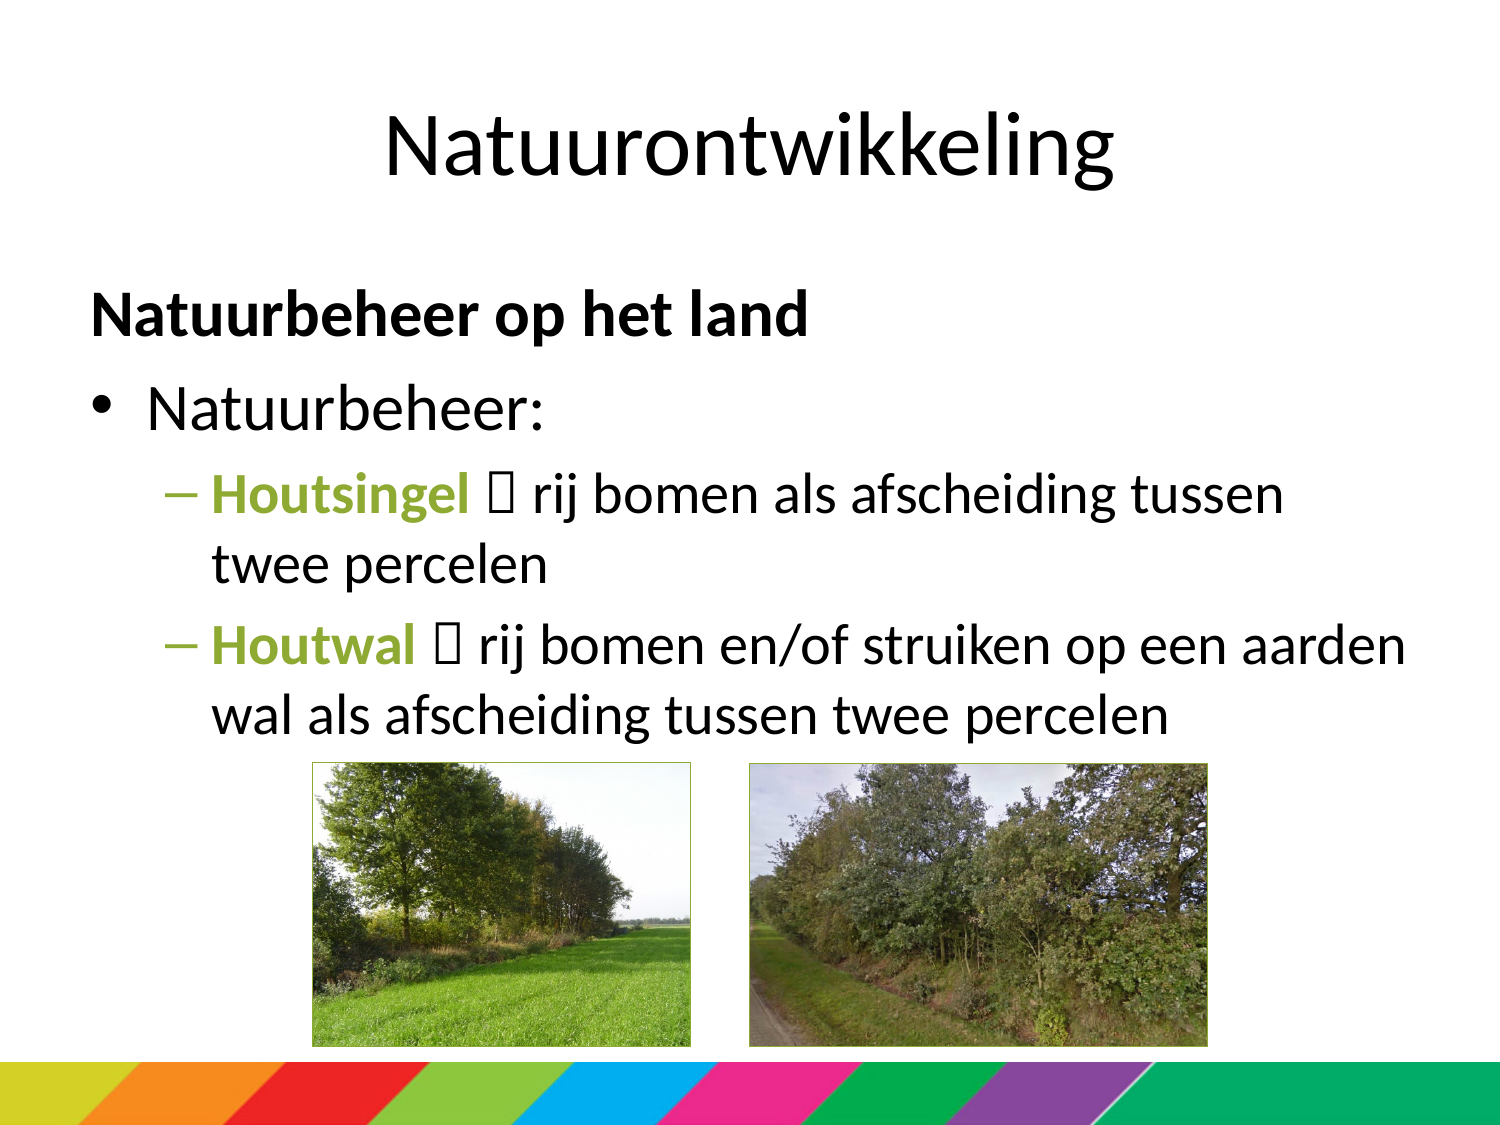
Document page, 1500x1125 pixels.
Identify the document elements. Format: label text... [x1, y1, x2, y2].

picture [0, 1062, 574, 1125]
title Natuurontwikkeling [75, 45, 1425, 233]
list Natuurbeheer op het land Natuurbeheer: Houtsingel  rij bomen als afscheiding tussen twee percelen Houtwal  rij bomen en/of struiken op een aarden wal als afscheiding tussen twee percelen [75, 262, 1425, 1005]
picture [749, 763, 1208, 1047]
picture [312, 762, 691, 1047]
picture [656, 1062, 1500, 1125]
